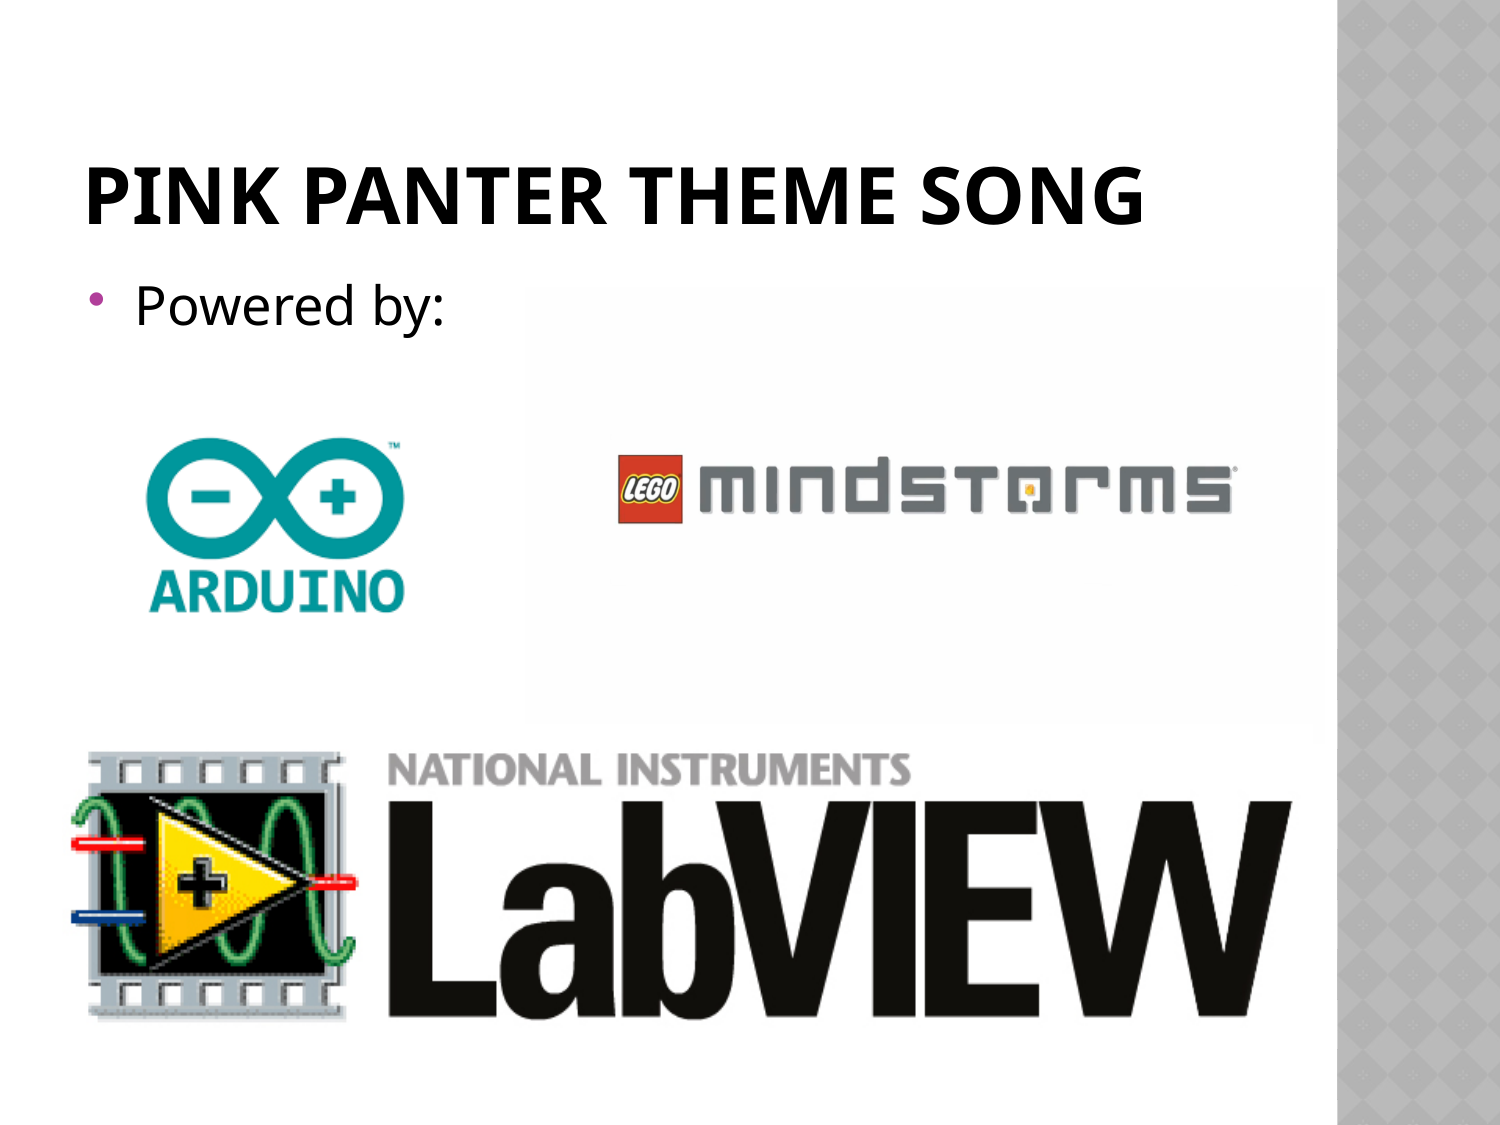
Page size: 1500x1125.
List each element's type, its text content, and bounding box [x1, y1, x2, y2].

title Pink Panter theme song [75, 52, 1263, 240]
picture [62, 286, 1326, 1054]
picture [99, 349, 452, 702]
list Powered by: [75, 264, 1263, 722]
